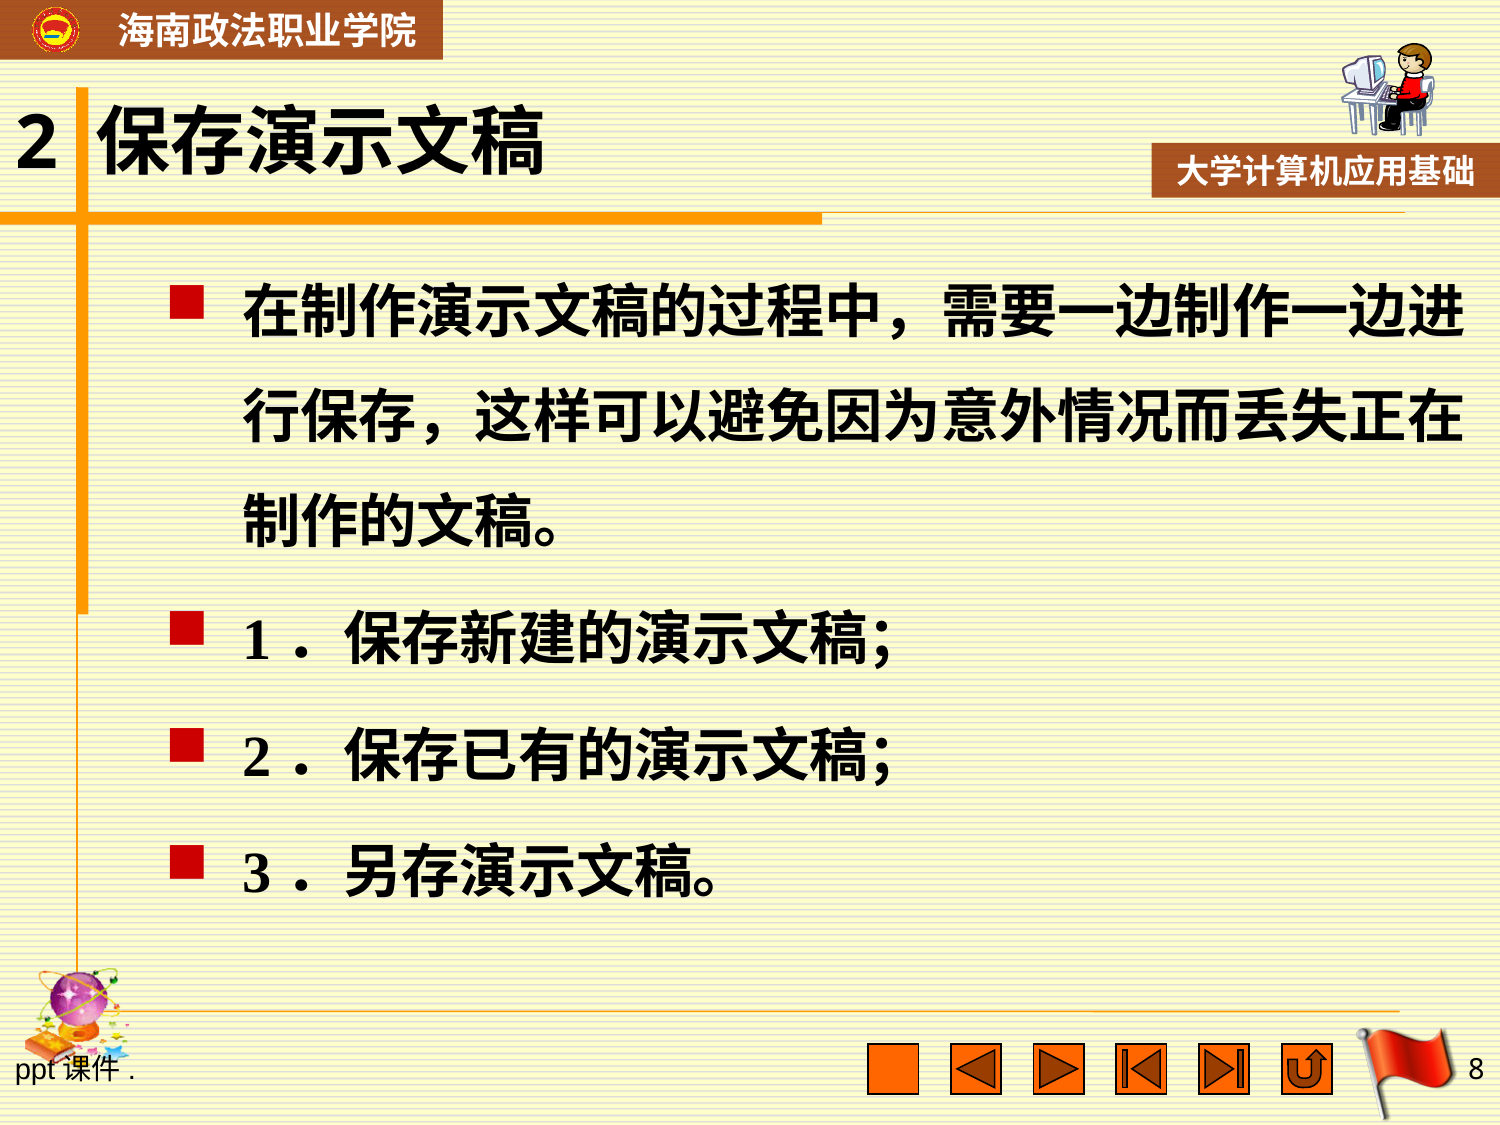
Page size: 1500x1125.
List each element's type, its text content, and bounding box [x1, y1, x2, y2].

list 在制作演示文稿的过程中，需要一边制作一边进行保存，这样可以避免因为意外情况而丢失正在制作的文稿。 1．保存新建的演示文稿； 2．保存已有的演示文稿； 3．另存演示文稿。 [150, 232, 1500, 950]
picture [0, 191, 1500, 1125]
slide_number 8 [1149, 1042, 1500, 1103]
picture [1352, 0, 1500, 142]
title 2 保存演示文稿 [0, 0, 1352, 191]
footer ppt课件. [0, 1042, 475, 1103]
picture [0, 191, 76, 212]
